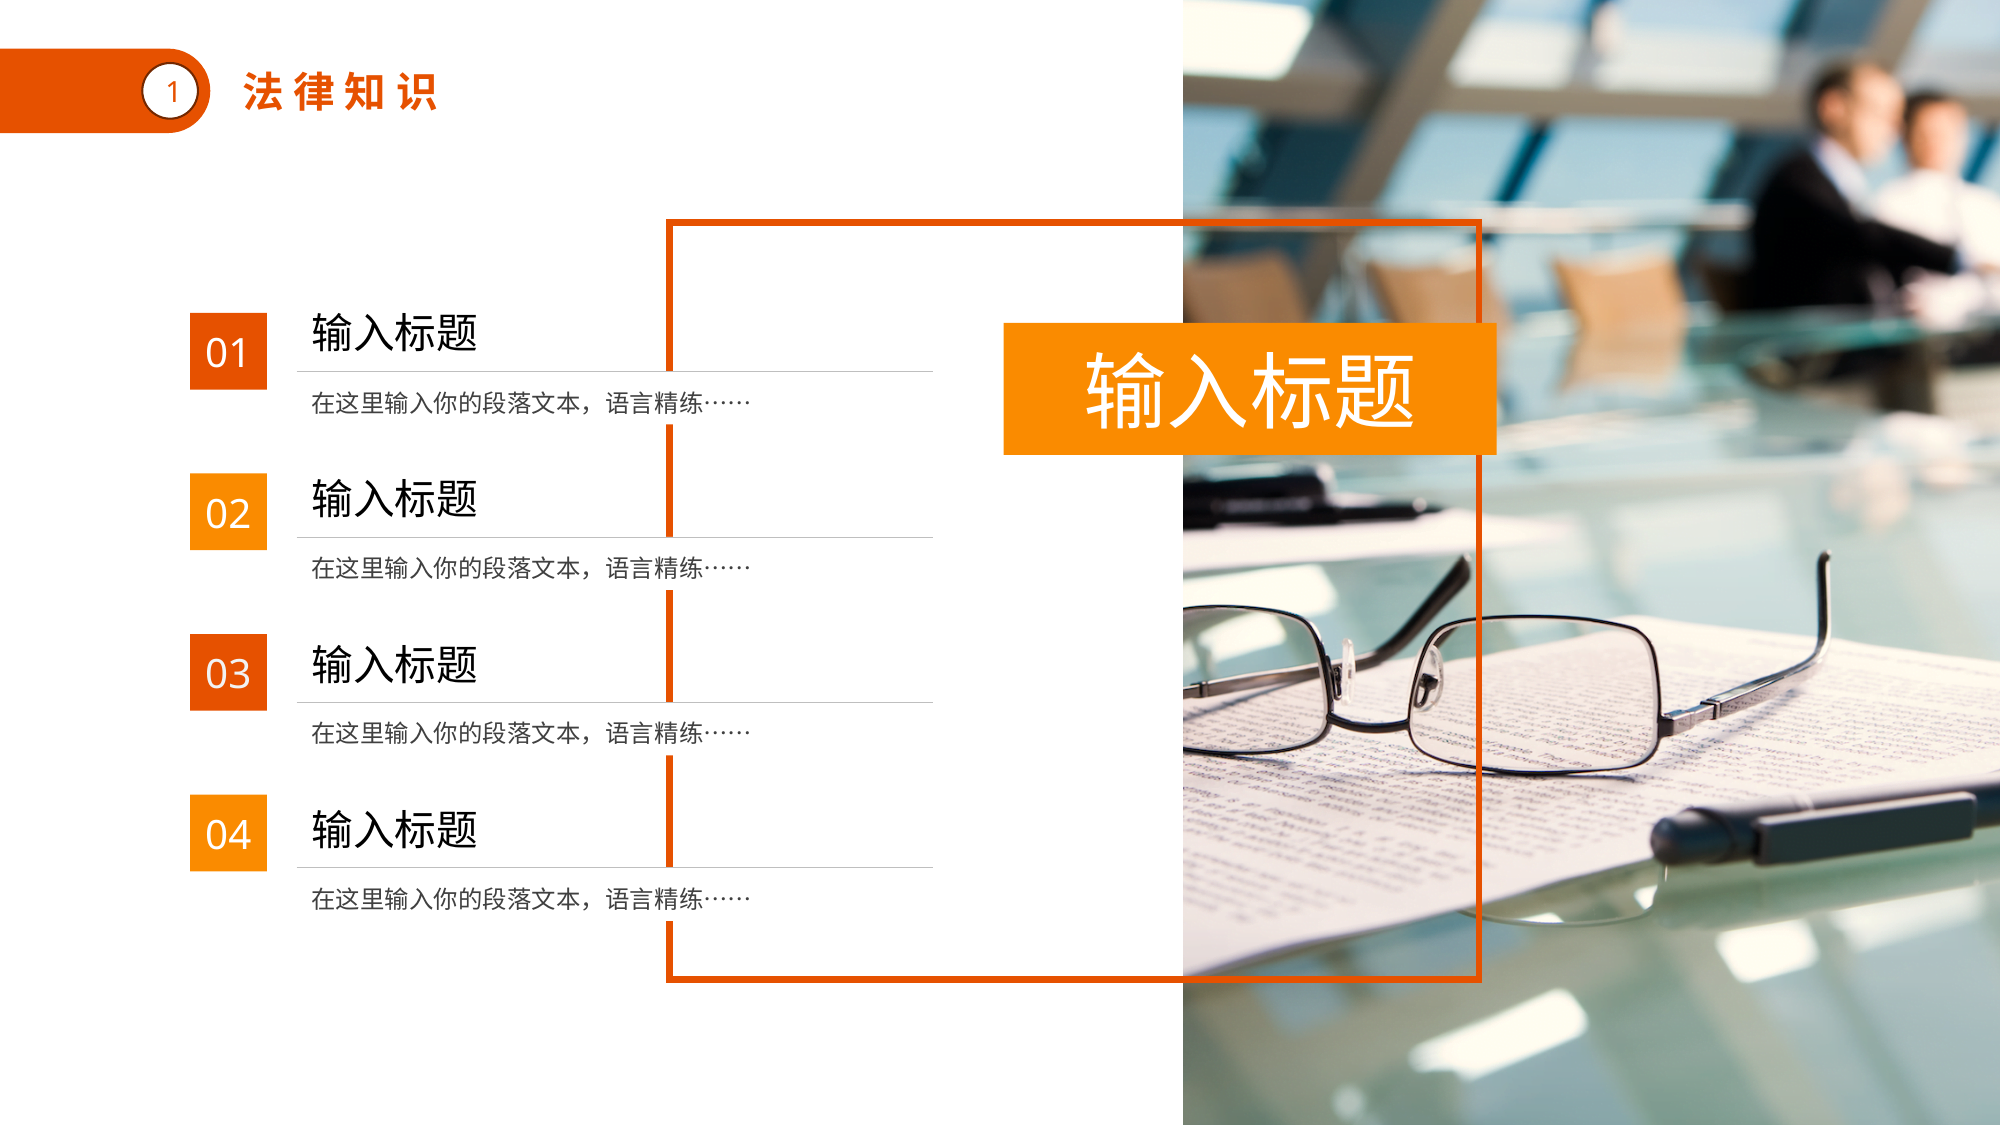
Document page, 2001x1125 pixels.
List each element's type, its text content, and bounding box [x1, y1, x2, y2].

text_box 04 [189, 794, 268, 872]
text_box 01 [189, 312, 268, 391]
picture [1183, 0, 2000, 1125]
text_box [296, 465, 933, 590]
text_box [669, 222, 1497, 980]
text_box 02 [189, 472, 268, 551]
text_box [296, 795, 933, 921]
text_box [0, 48, 535, 134]
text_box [296, 299, 933, 425]
text_box 03 [189, 633, 268, 712]
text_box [296, 630, 933, 756]
